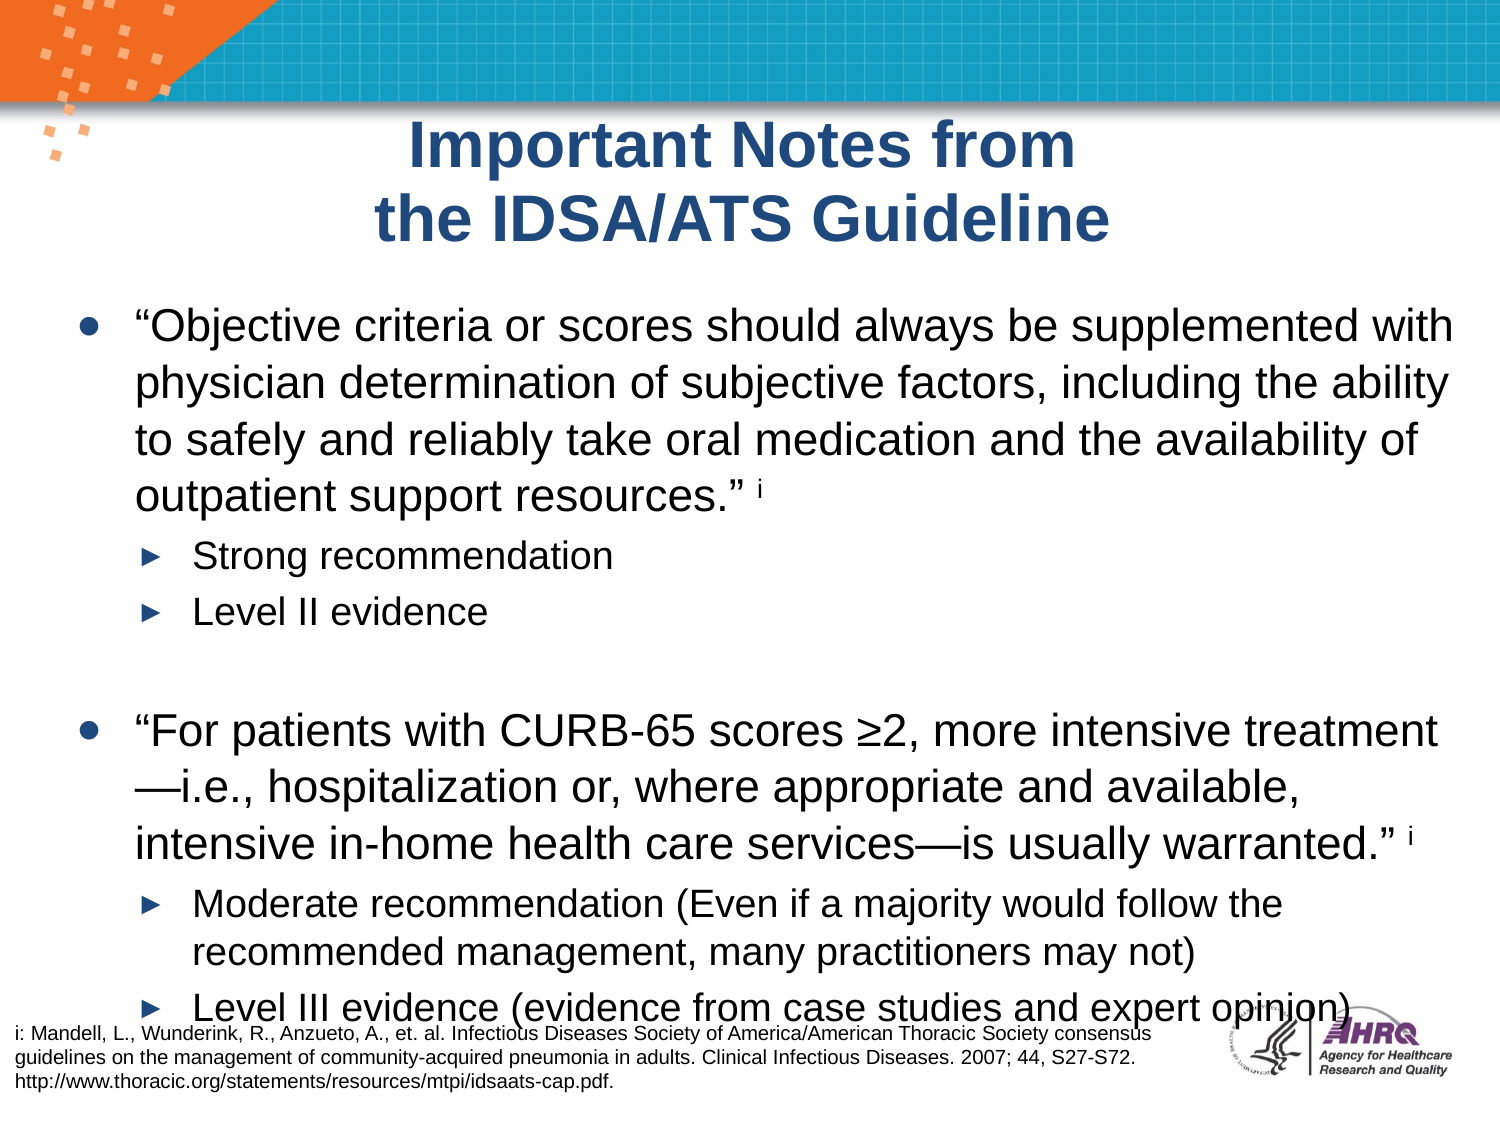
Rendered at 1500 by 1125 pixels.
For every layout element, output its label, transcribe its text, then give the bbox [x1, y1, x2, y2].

picture [1224, 1050, 1457, 1081]
text_box i: Mandell, L., Wunderink, R., Anzueto, A., et. al. Infectious Diseases Society of America/American Thoracic Society consensus guidelines on the management of community-acquired pneumonia in adults. Clinical Infectious Diseases. 2007; 44, S27-S72. http://www.thoracic.org/statements/resources/mtpi/idsaats-cap.pdf. [0, 1012, 1188, 1125]
list “Objective criteria or scores should always be supplemented with physician determination of subjective factors, including the ability to safely and reliably take oral medication and the availability of outpatient support resources.” i Strong recommendation Level II evidence “For patients with CURB-65 scores ≥2, more intensive treatment —i.e., hospitalization or, where appropriate and available, intensive in-home health care services—is usually warranted.” i Moderate recommendation (Even if a majority would follow the recommended management, many practitioners may not) Level III evidence (evidence from case studies and expert opinion) [62, 287, 1475, 1050]
picture [0, 0, 1500, 168]
title Important Notes from the IDSA/ATS Guideline [103, 99, 1384, 264]
